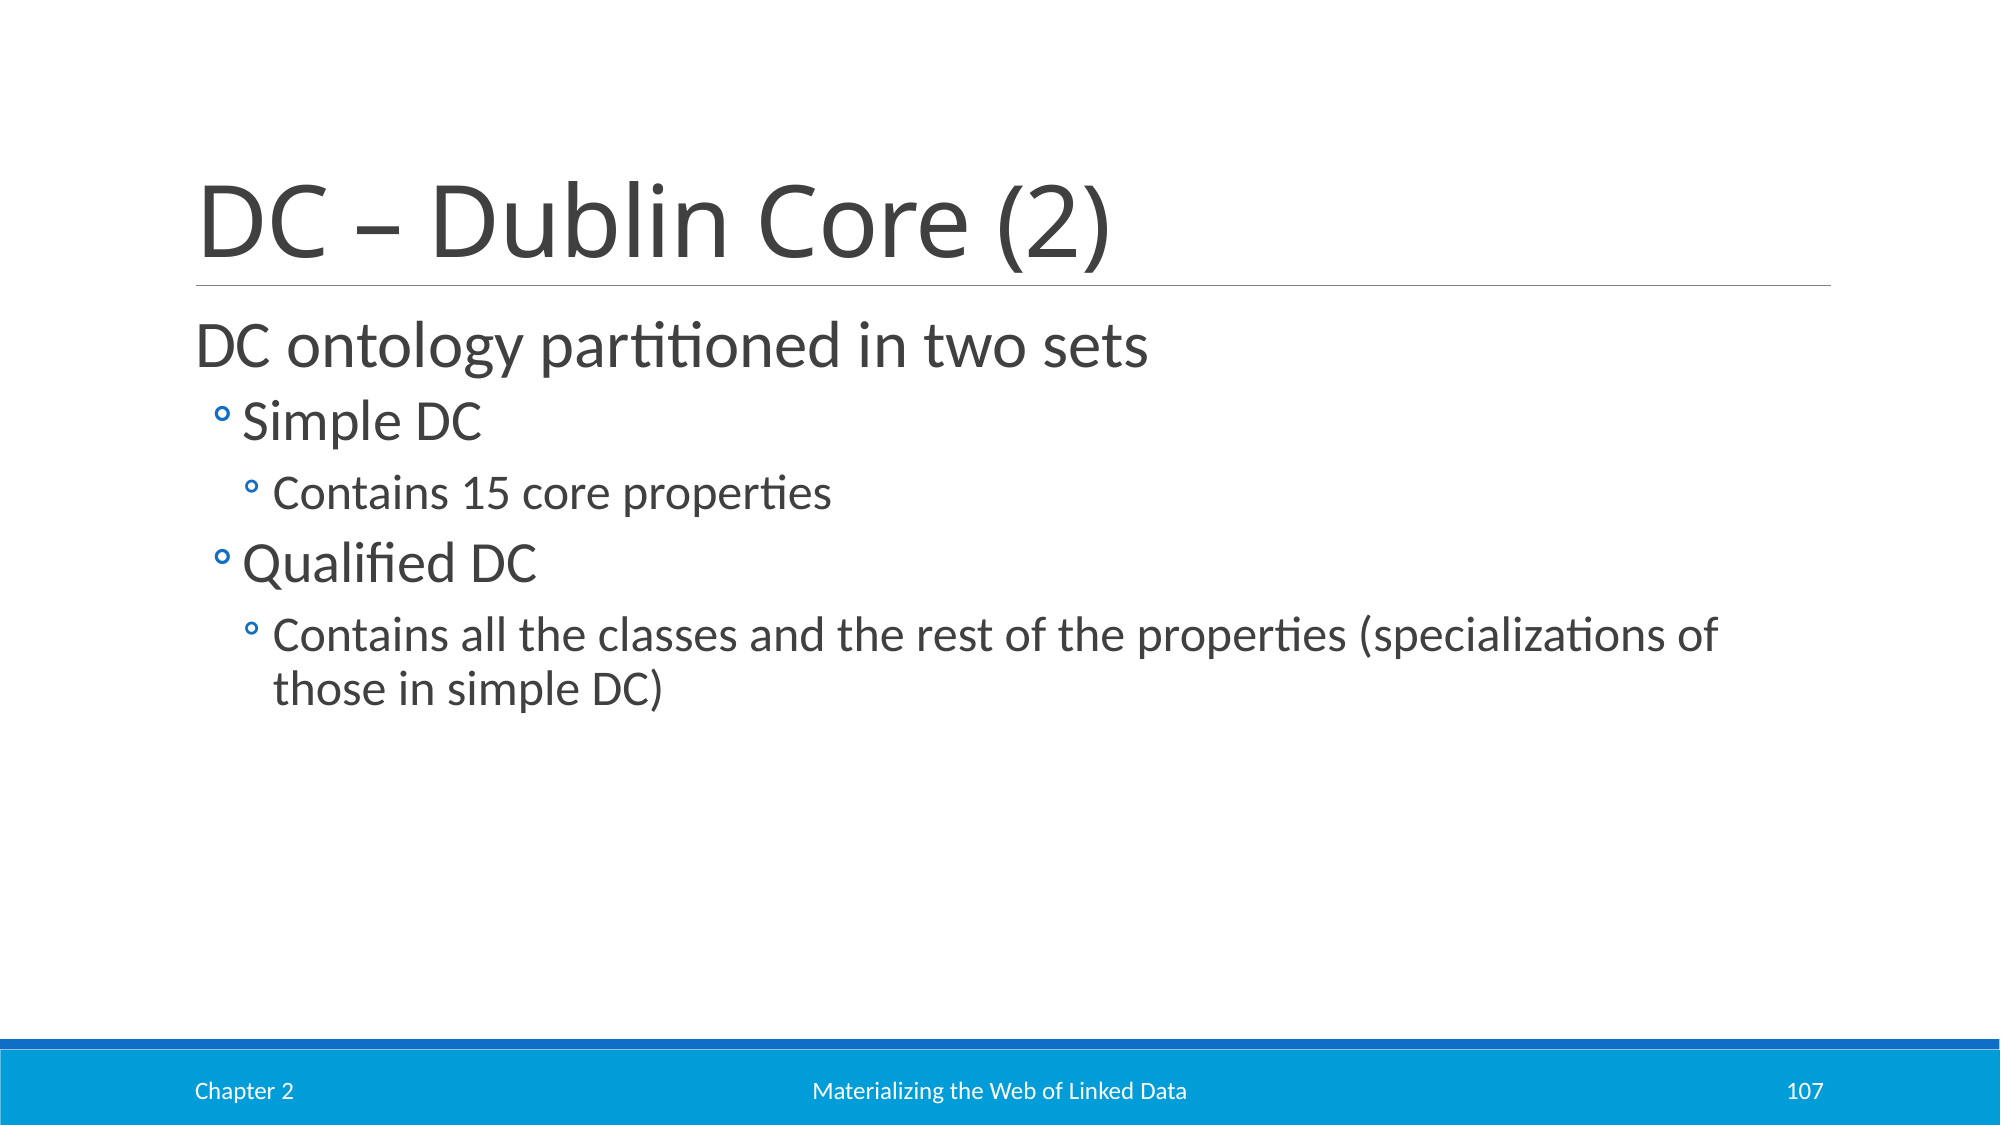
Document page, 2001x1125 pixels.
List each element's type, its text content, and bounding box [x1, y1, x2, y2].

title DC – Dublin Core (2) [180, 47, 1830, 285]
slide_number Chapter 2 [180, 1059, 586, 1120]
slide_number 107 [1624, 1059, 1840, 1120]
list DC ontology partitioned in two sets Simple DC Contains 15 core properties Qualified DC Contains all the classes and the rest of the properties (specializations of those in simple DC) [180, 302, 1830, 963]
footer Materializing the Web of Linked Data [604, 1059, 1396, 1120]
